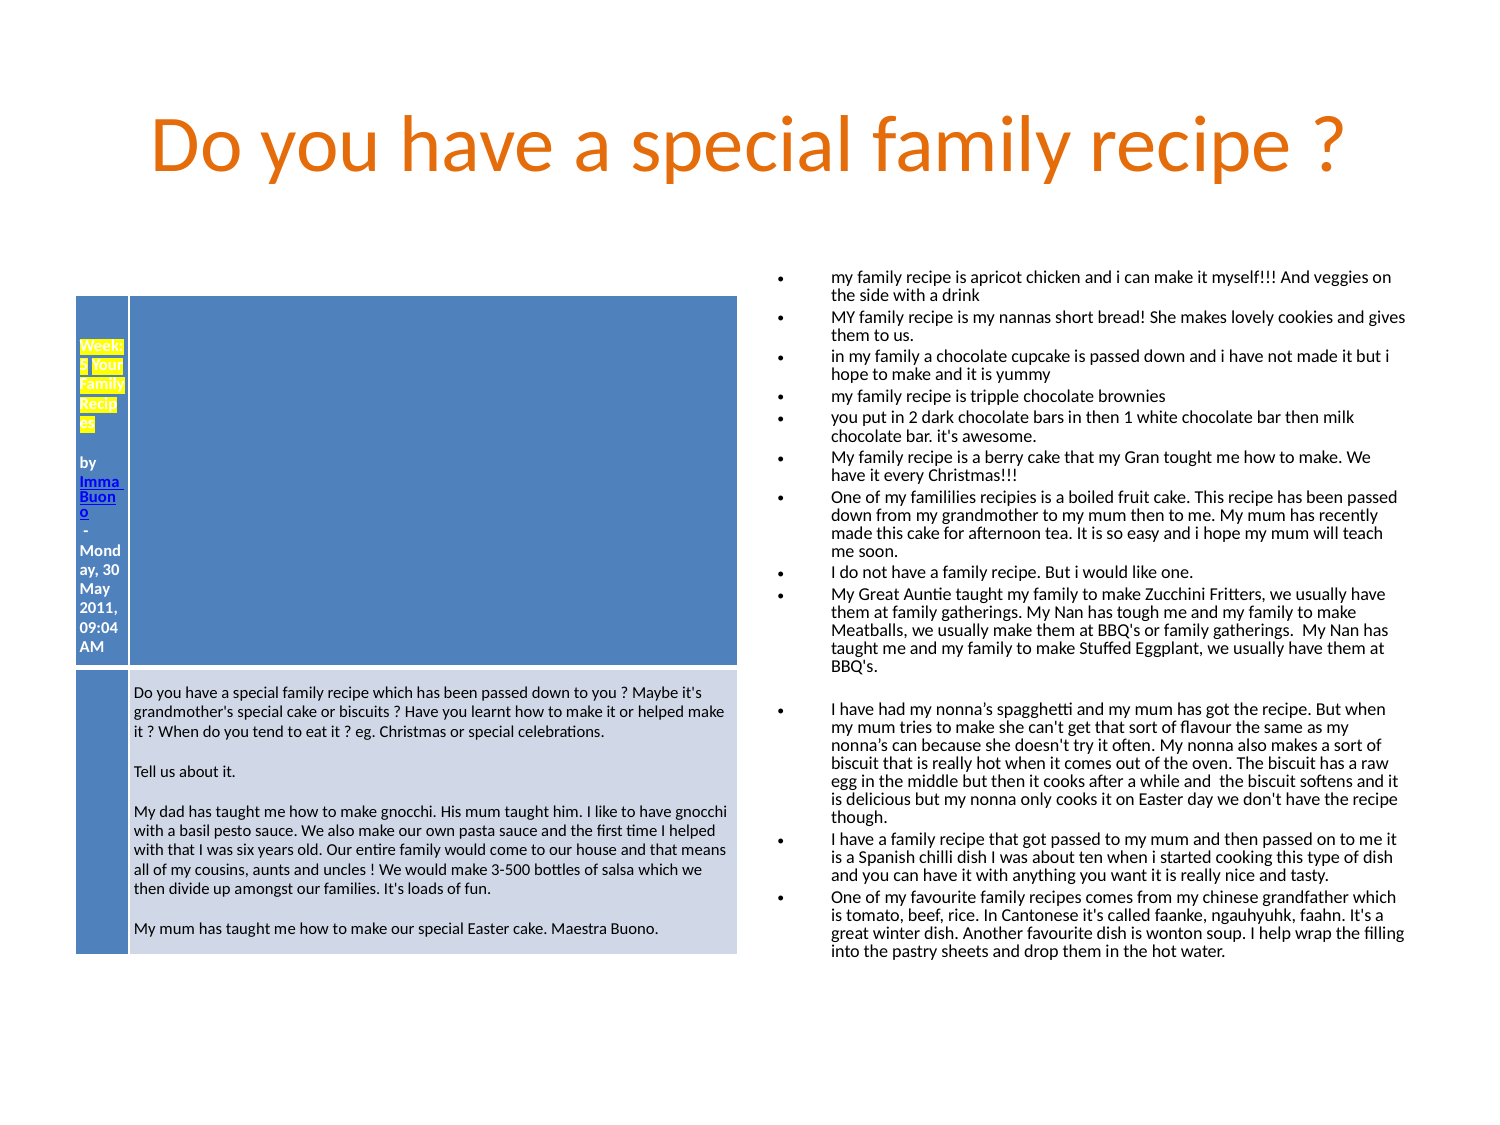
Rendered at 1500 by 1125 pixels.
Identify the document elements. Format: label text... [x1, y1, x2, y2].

table_cell [76, 670, 128, 954]
table_header Week: 5 Your Family Recipes by Imma Buono - Monday, 30 May 2011, 09:04 AM [76, 296, 128, 665]
table_cell Do you have a special family recipe which has been passed down to you ? Maybe it's grandmother's special cake or biscuits ? Have you learnt how to make it or helped make it ? When do you tend to eat it ? eg. Christmas or special celebrations. Tell us about it. My dad has taught me how to make gnocchi. His mum taught him. I like to have gnocchi with a basil pesto sauce. We also make our own pasta sauce and the first time I helped with that I was six years old. Our entire family would come to our house and that means all of my cousins, aunts and uncles ! We would make 3-500 bottles of salsa which we then divide up amongst our families. It's loads of fun. My mum has taught me how to make our special Easter cake. Maestra Buono. [130, 670, 737, 954]
table_header [130, 296, 737, 665]
list my family recipe is apricot chicken and i can make it myself!!! And veggies on the side with a drink MY family recipe is my nannas short bread! She makes lovely cookies and gives them to us. in my family a chocolate cupcake is passed down and i have not made it but i hope to make and it is yummy my family recipe is tripple chocolate brownies you put in 2 dark chocolate bars in then 1 white chocolate bar then milk chocolate bar. it's awesome. My family recipe is a berry cake that my Gran tought me how to make. We have it every Christmas!!! One of my famililies recipies is a boiled fruit cake. This recipe has been passed down from my grandmother to my mum then to me. My mum has recently made this cake for afternoon tea. It is so easy and i hope my mum will teach me soon. I do not have a family recipe. But i would like one. My Great Auntie taught my family to make Zucchini Fritters, we usually have them at family gatherings. My Nan has tough me and my family to make Meatballs, we usually make them at BBQ's or family gatherings. My Nan has taught me and my family to make Stuffed Eggplant, we usually have them at BBQ's. I have had my nonna’s spagghetti and my mum has got the recipe. But when my mum tries to make she can't get that sort of flavour the same as my nonna’s can because she doesn't try it often. My nonna also makes a sort of biscuit that is really hot when it comes out of the oven. The biscuit has a raw egg in the middle but then it cooks after a while and the biscuit softens and it is delicious but my nonna only cooks it on Easter day we don't have the recipe though. I have a family recipe that got passed to my mum and then passed on to me it is a Spanish chilli dish I was about ten when i started cooking this type of dish and you can have it with anything you want it is really nice and tasty. One of my favourite family recipes comes from my chinese grandfather which is tomato, beef, rice. In Cantonese it's called faanke, ngauhyuhk, faahn. It's a great winter dish. Another favourite dish is wonton soup. I help wrap the filling into the pastry sheets and drop them in the hot water. [762, 262, 1425, 1005]
title Do you have a special family recipe ? [75, 45, 1425, 233]
